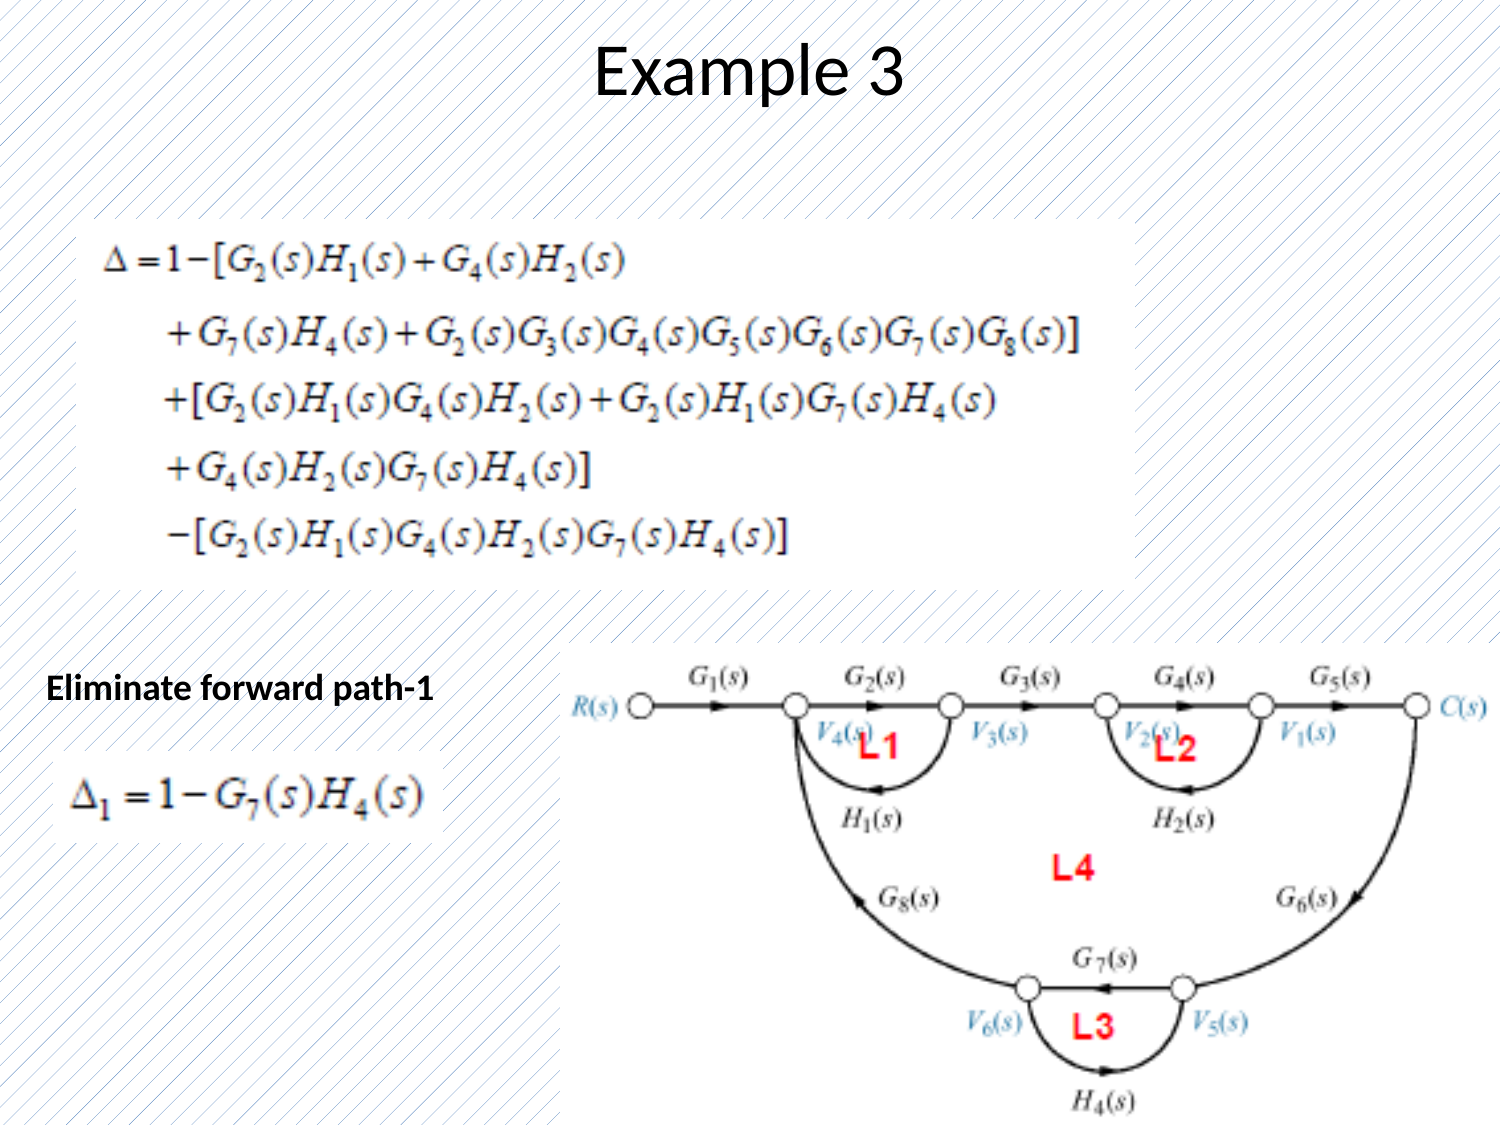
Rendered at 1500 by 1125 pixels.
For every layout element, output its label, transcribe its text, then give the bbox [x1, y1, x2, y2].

text_box Eliminate forward path-1 [31, 655, 450, 716]
picture [560, 643, 1500, 1125]
picture [52, 751, 444, 843]
footer Control Engineering I [512, 1042, 555, 1103]
picture [76, 219, 1135, 590]
title Example 3 [75, 7, 1425, 124]
